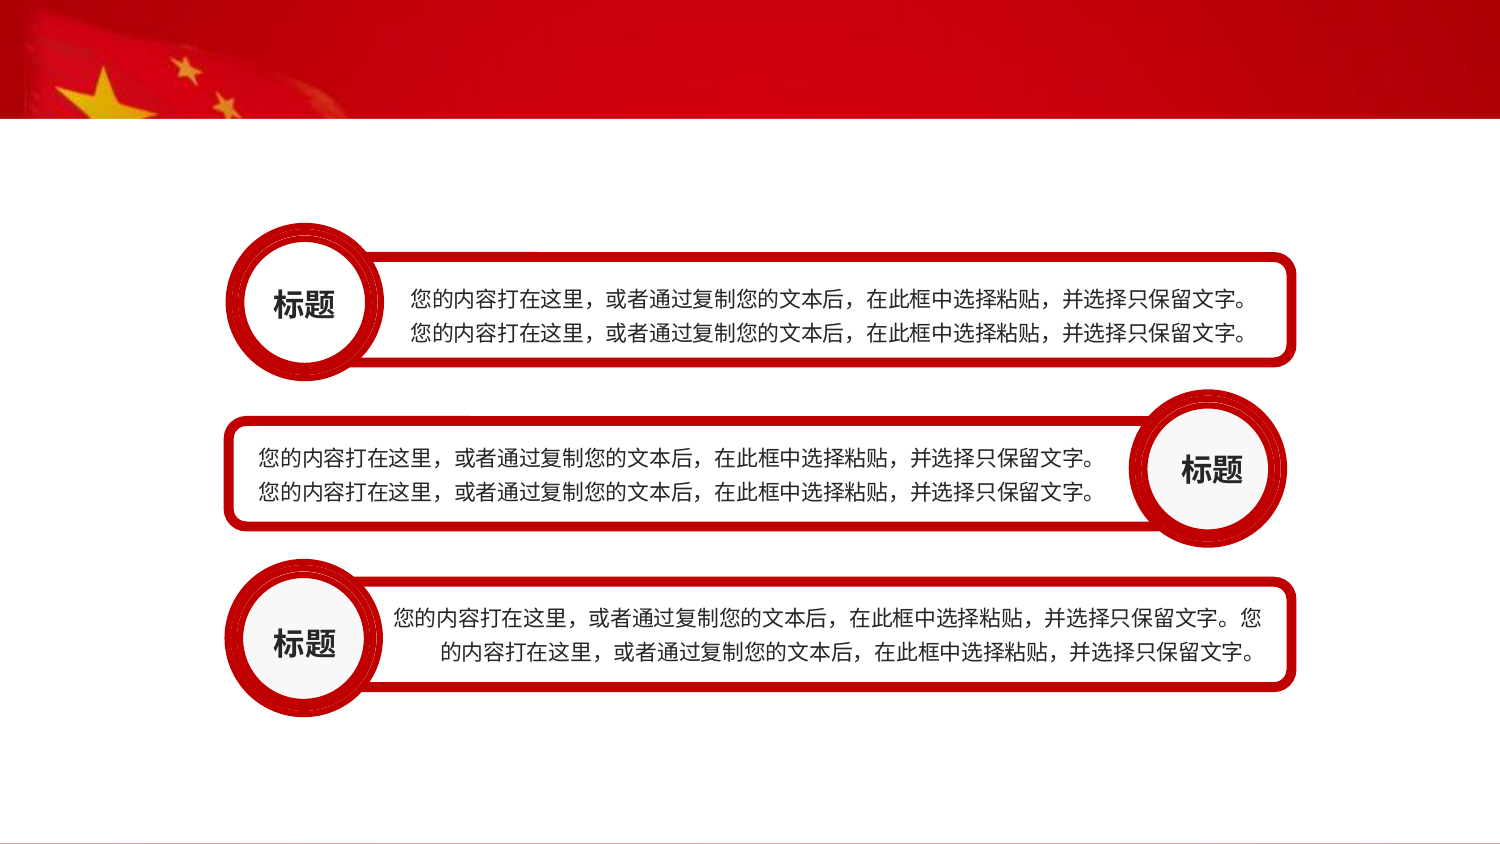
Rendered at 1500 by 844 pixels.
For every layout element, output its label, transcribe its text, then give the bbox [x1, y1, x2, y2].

text_box 您的内容打在这里，或者通过复制您的文本后，在此框中选择粘贴，并选择只保留文字。您的内容打在这里，或者通过复制您的文本后，在此框中选择粘贴，并选择只保留文字。 [380, 588, 1291, 672]
text_box 您的内容打在这里，或者通过复制您的文本后，在此框中选择粘贴，并选择只保留文字。您的内容打在这里，或者通过复制您的文本后，在此框中选择粘贴，并选择只保留文字。 [395, 270, 1275, 354]
text_box [380, 592, 1293, 689]
text_box 您的内容打在这里，或者通过复制您的文本后，在此框中选择粘贴，并选择只保留文字。您的内容打在这里，或者通过复制您的文本后，在此框中选择粘贴，并选择只保留文字。 [243, 428, 1126, 542]
text_box [227, 419, 1131, 528]
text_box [227, 561, 380, 715]
picture [0, 0, 1500, 118]
text_box [139, 20, 544, 89]
text_box 标题 [1285, 442, 1290, 495]
text_box [380, 580, 1289, 588]
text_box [228, 225, 381, 379]
text_box [381, 255, 1293, 364]
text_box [1131, 392, 1285, 545]
